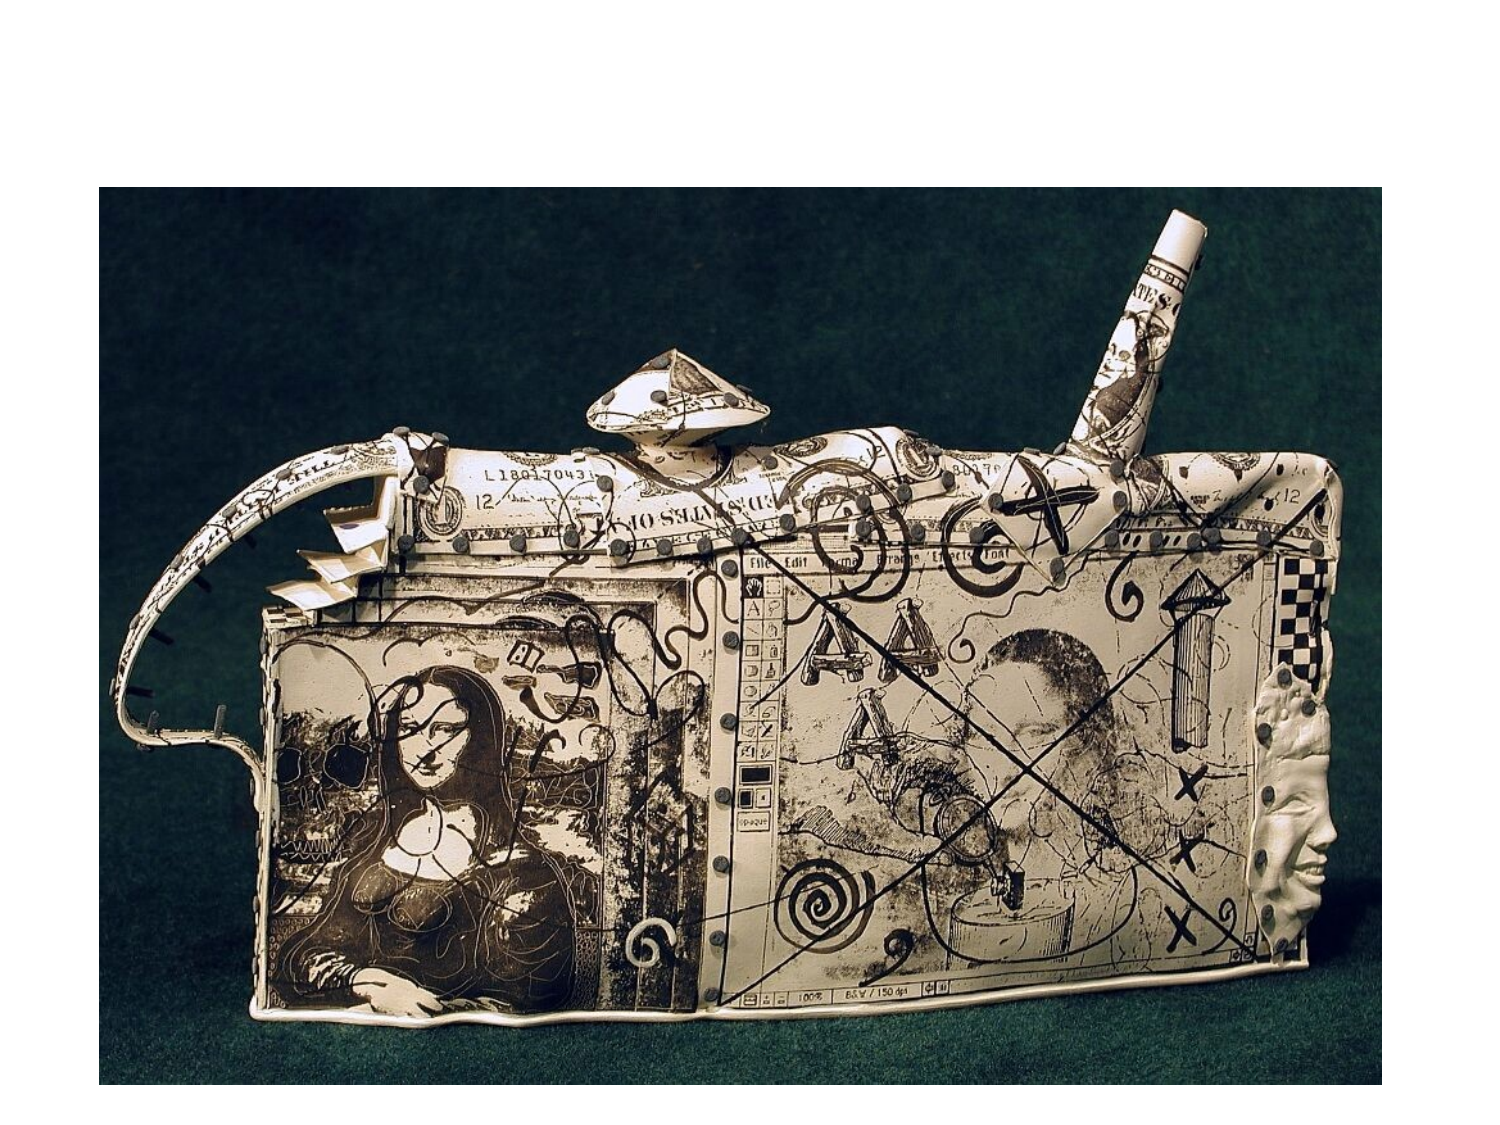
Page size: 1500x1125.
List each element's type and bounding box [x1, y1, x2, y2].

picture [99, 187, 1382, 1085]
